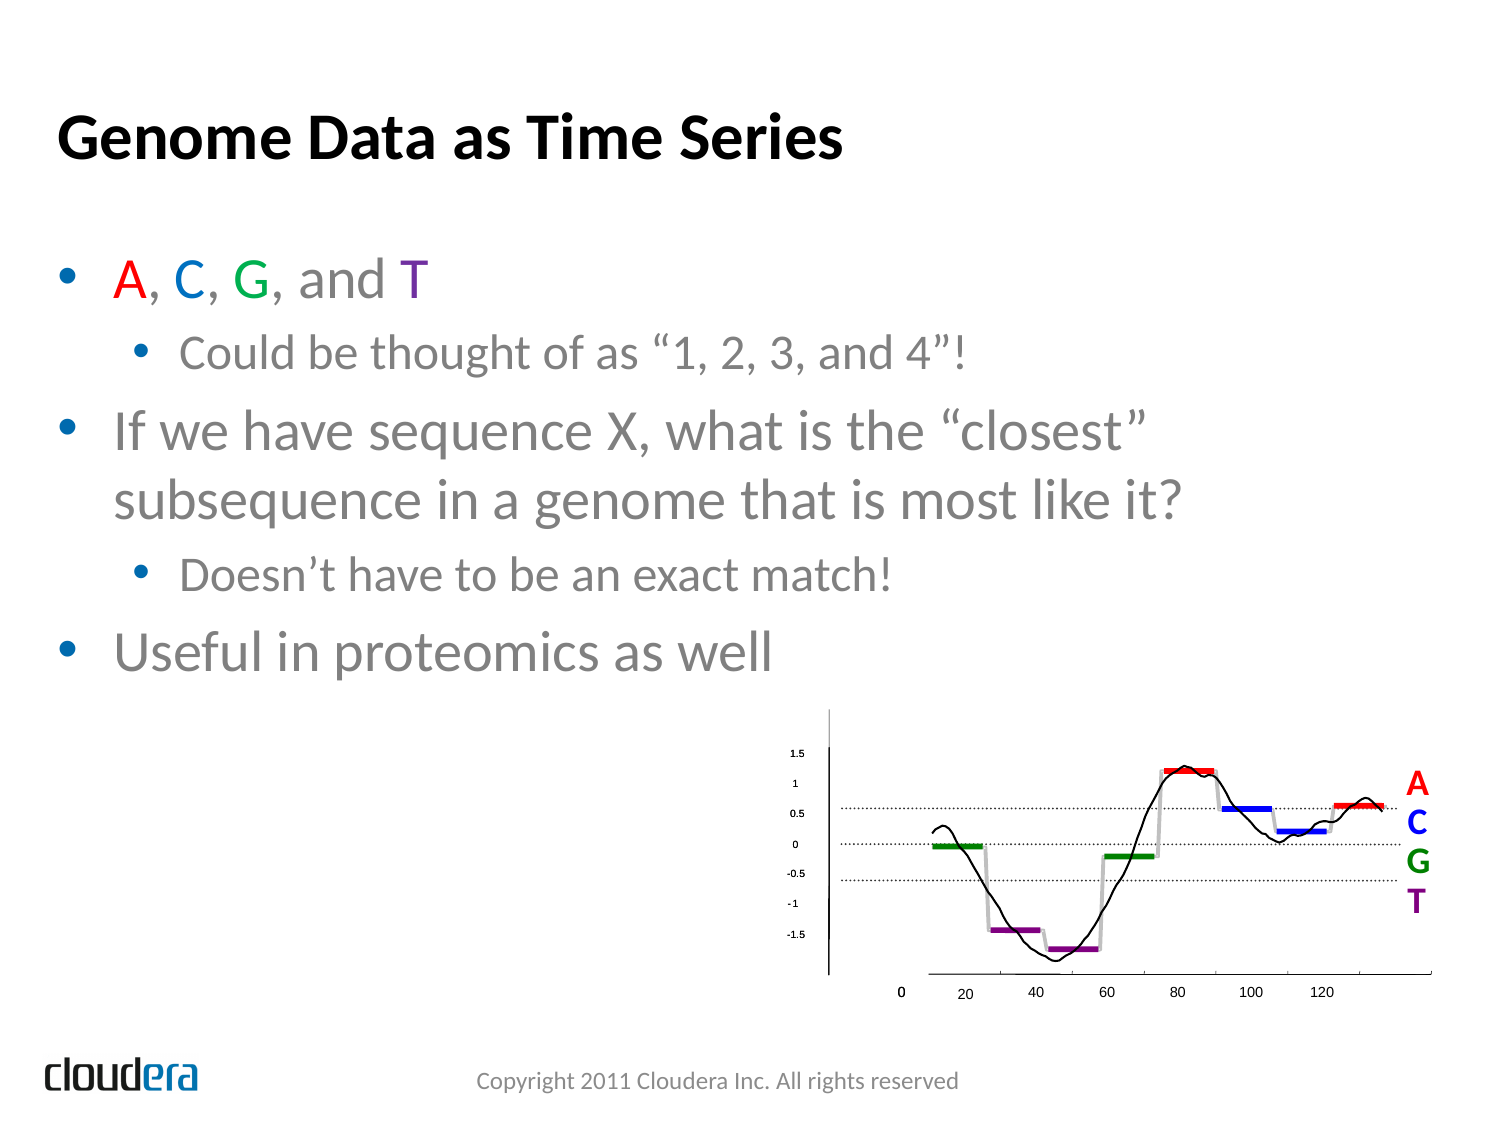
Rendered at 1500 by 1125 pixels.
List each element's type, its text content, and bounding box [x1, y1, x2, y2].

picture [42, 1053, 199, 1094]
footer Copyright 2011 Cloudera Inc. All rights reserved [375, 1063, 1063, 1096]
list A, C, G, and T Could be thought of as “1, 2, 3, and 4”! If we have sequence X, what is the “closest” subsequence in a genome that is most like it? Doesn’t have to be an exact match! Useful in proteomics as well [42, 232, 1461, 1043]
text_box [787, 709, 1434, 1000]
title Genome Data as Time Series [42, 35, 1461, 232]
